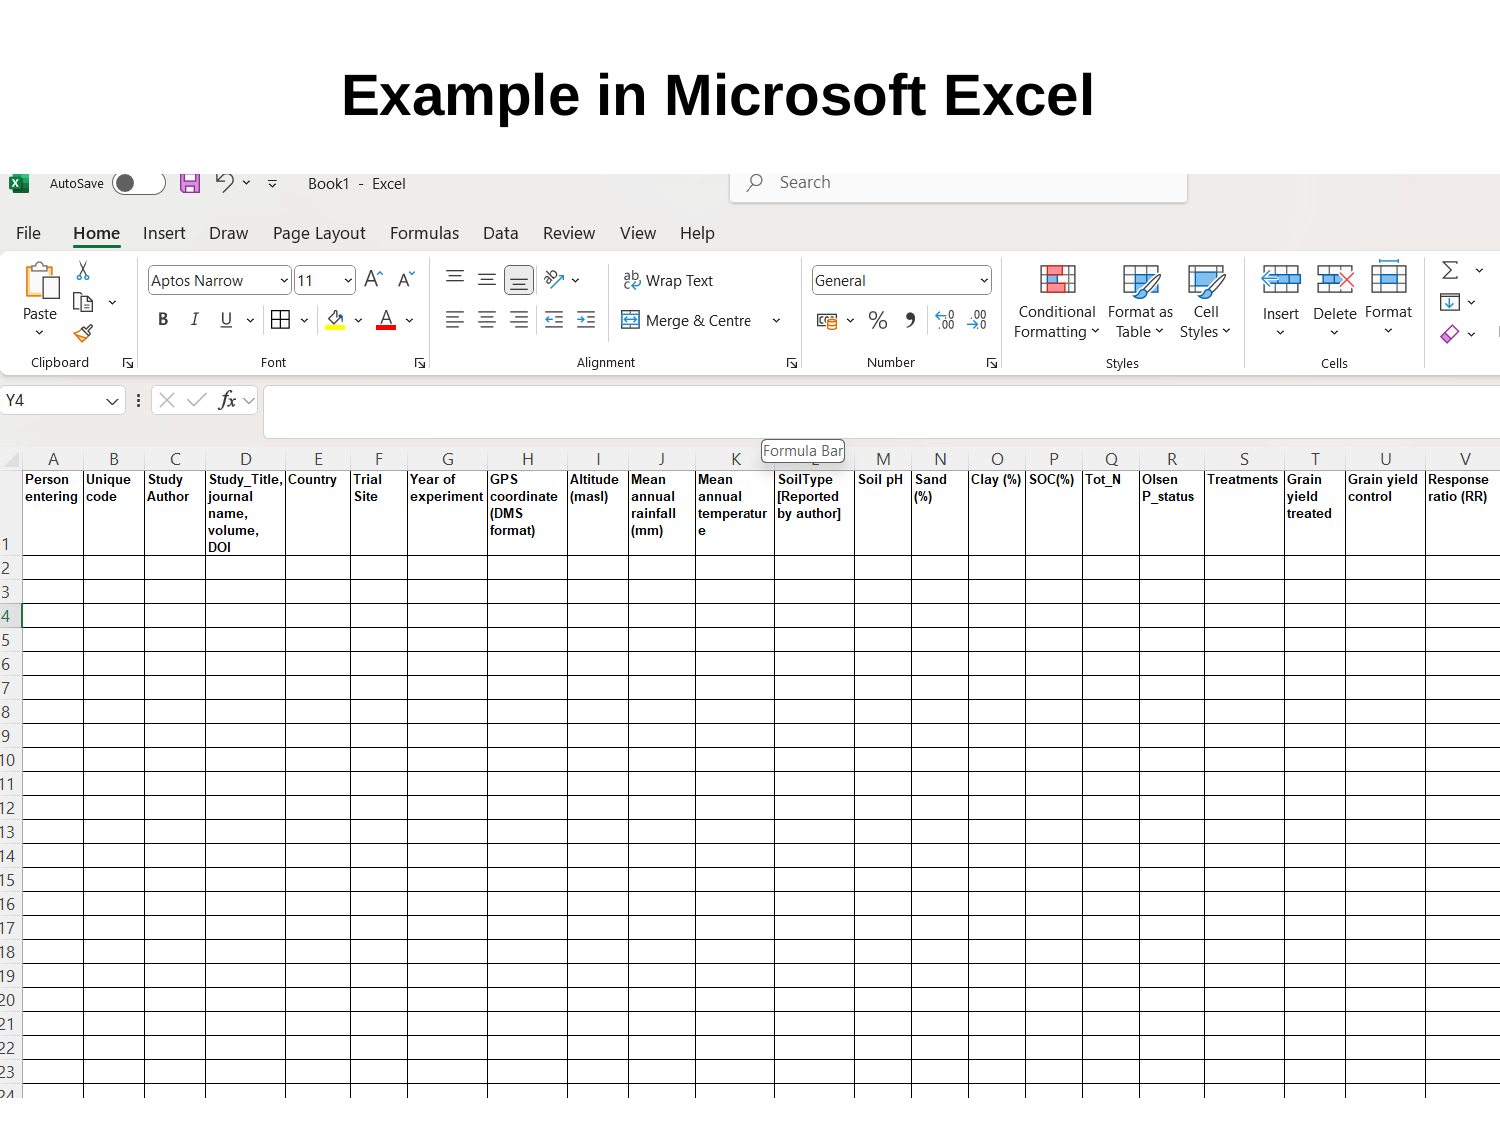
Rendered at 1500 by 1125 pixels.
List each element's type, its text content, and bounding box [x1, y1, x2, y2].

picture [0, 174, 1500, 1099]
text_box Example in Microsoft Excel [37, 50, 1400, 135]
